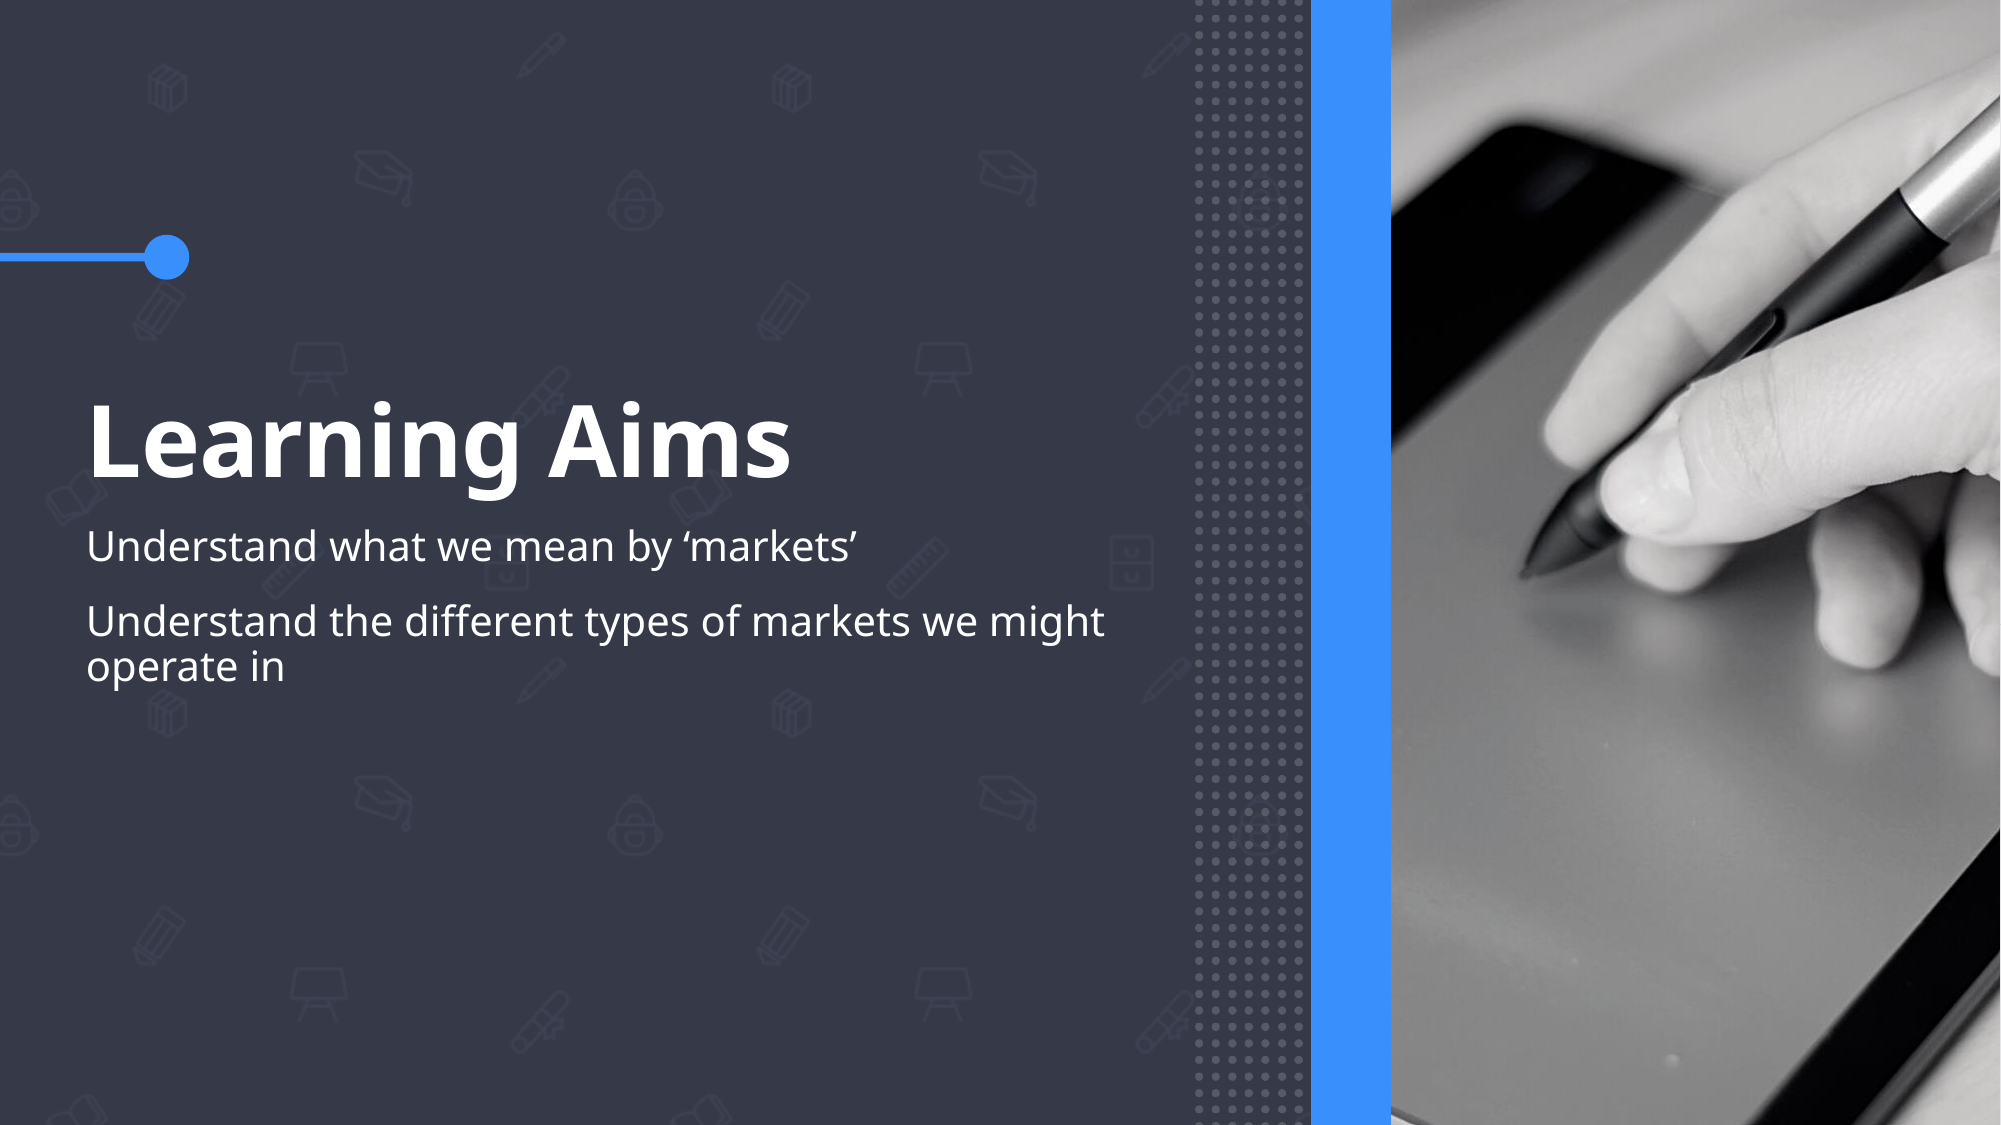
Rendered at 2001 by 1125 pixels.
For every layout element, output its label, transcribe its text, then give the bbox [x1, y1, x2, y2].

picture [1391, 0, 2001, 1125]
picture [0, 0, 1311, 1125]
title Learning Aims [70, 279, 1183, 505]
list Understand what we mean by ‘markets’ Understand the different types of markets we might operate in [70, 518, 1183, 1090]
